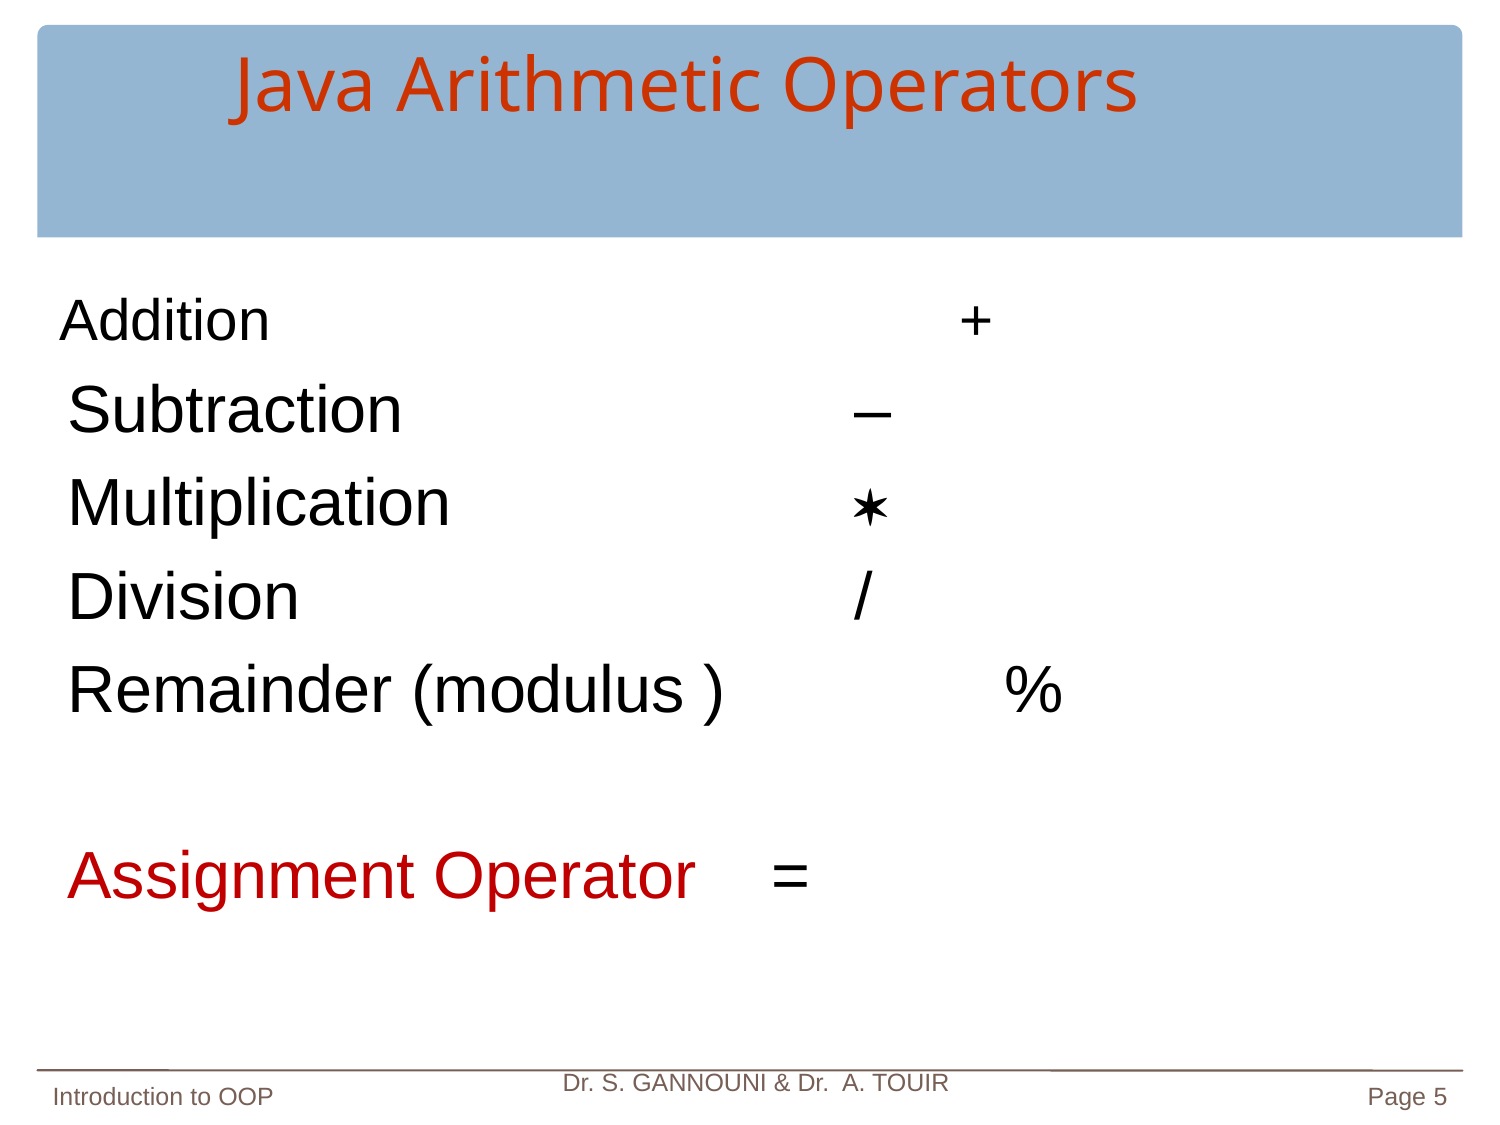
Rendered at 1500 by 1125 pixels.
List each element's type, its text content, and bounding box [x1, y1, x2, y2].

list Addition + Subtraction – Multiplication  Division / Remainder (modulus ) % Assignment Operator = [0, 274, 1151, 926]
footer Dr. S. GANNOUNI & Dr. A. TOUIR [474, 1069, 1038, 1123]
title Java Arithmetic Operators [49, 24, 1326, 138]
slide_number Introduction to OOP [37, 1069, 388, 1123]
slide_number Page 5 [1112, 1069, 1463, 1123]
